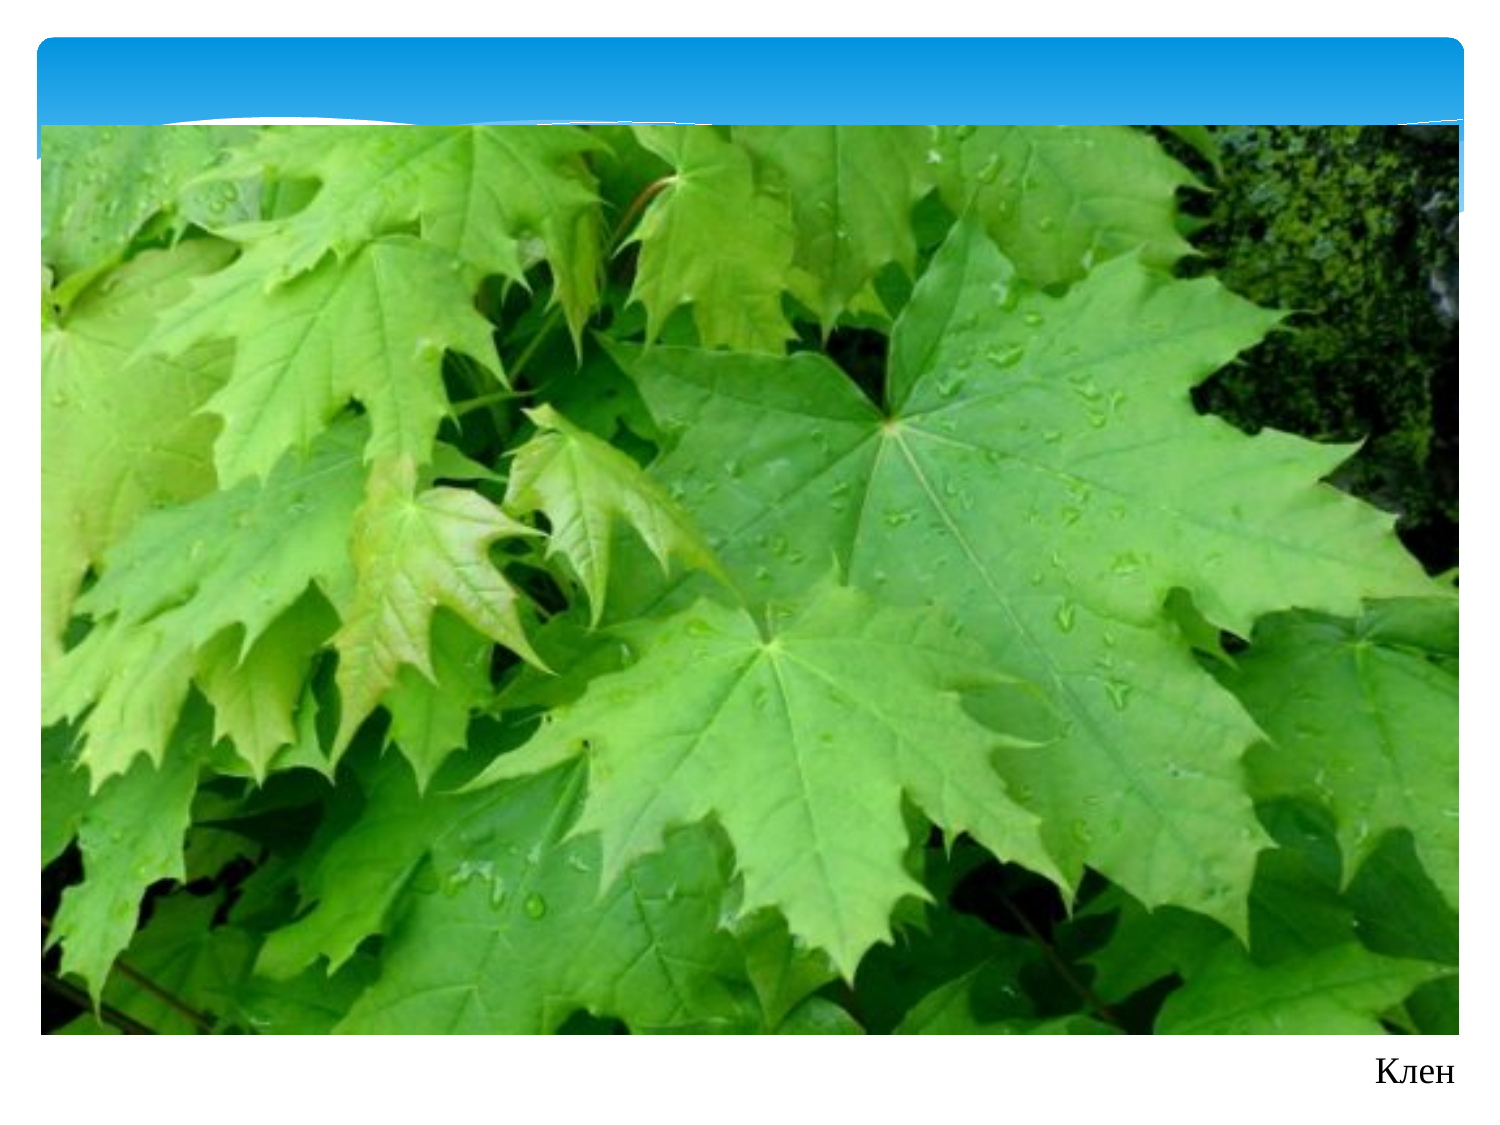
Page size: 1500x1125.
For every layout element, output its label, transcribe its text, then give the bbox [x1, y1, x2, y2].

text_box Клен [1359, 1038, 1471, 1099]
picture [41, 125, 1459, 1036]
